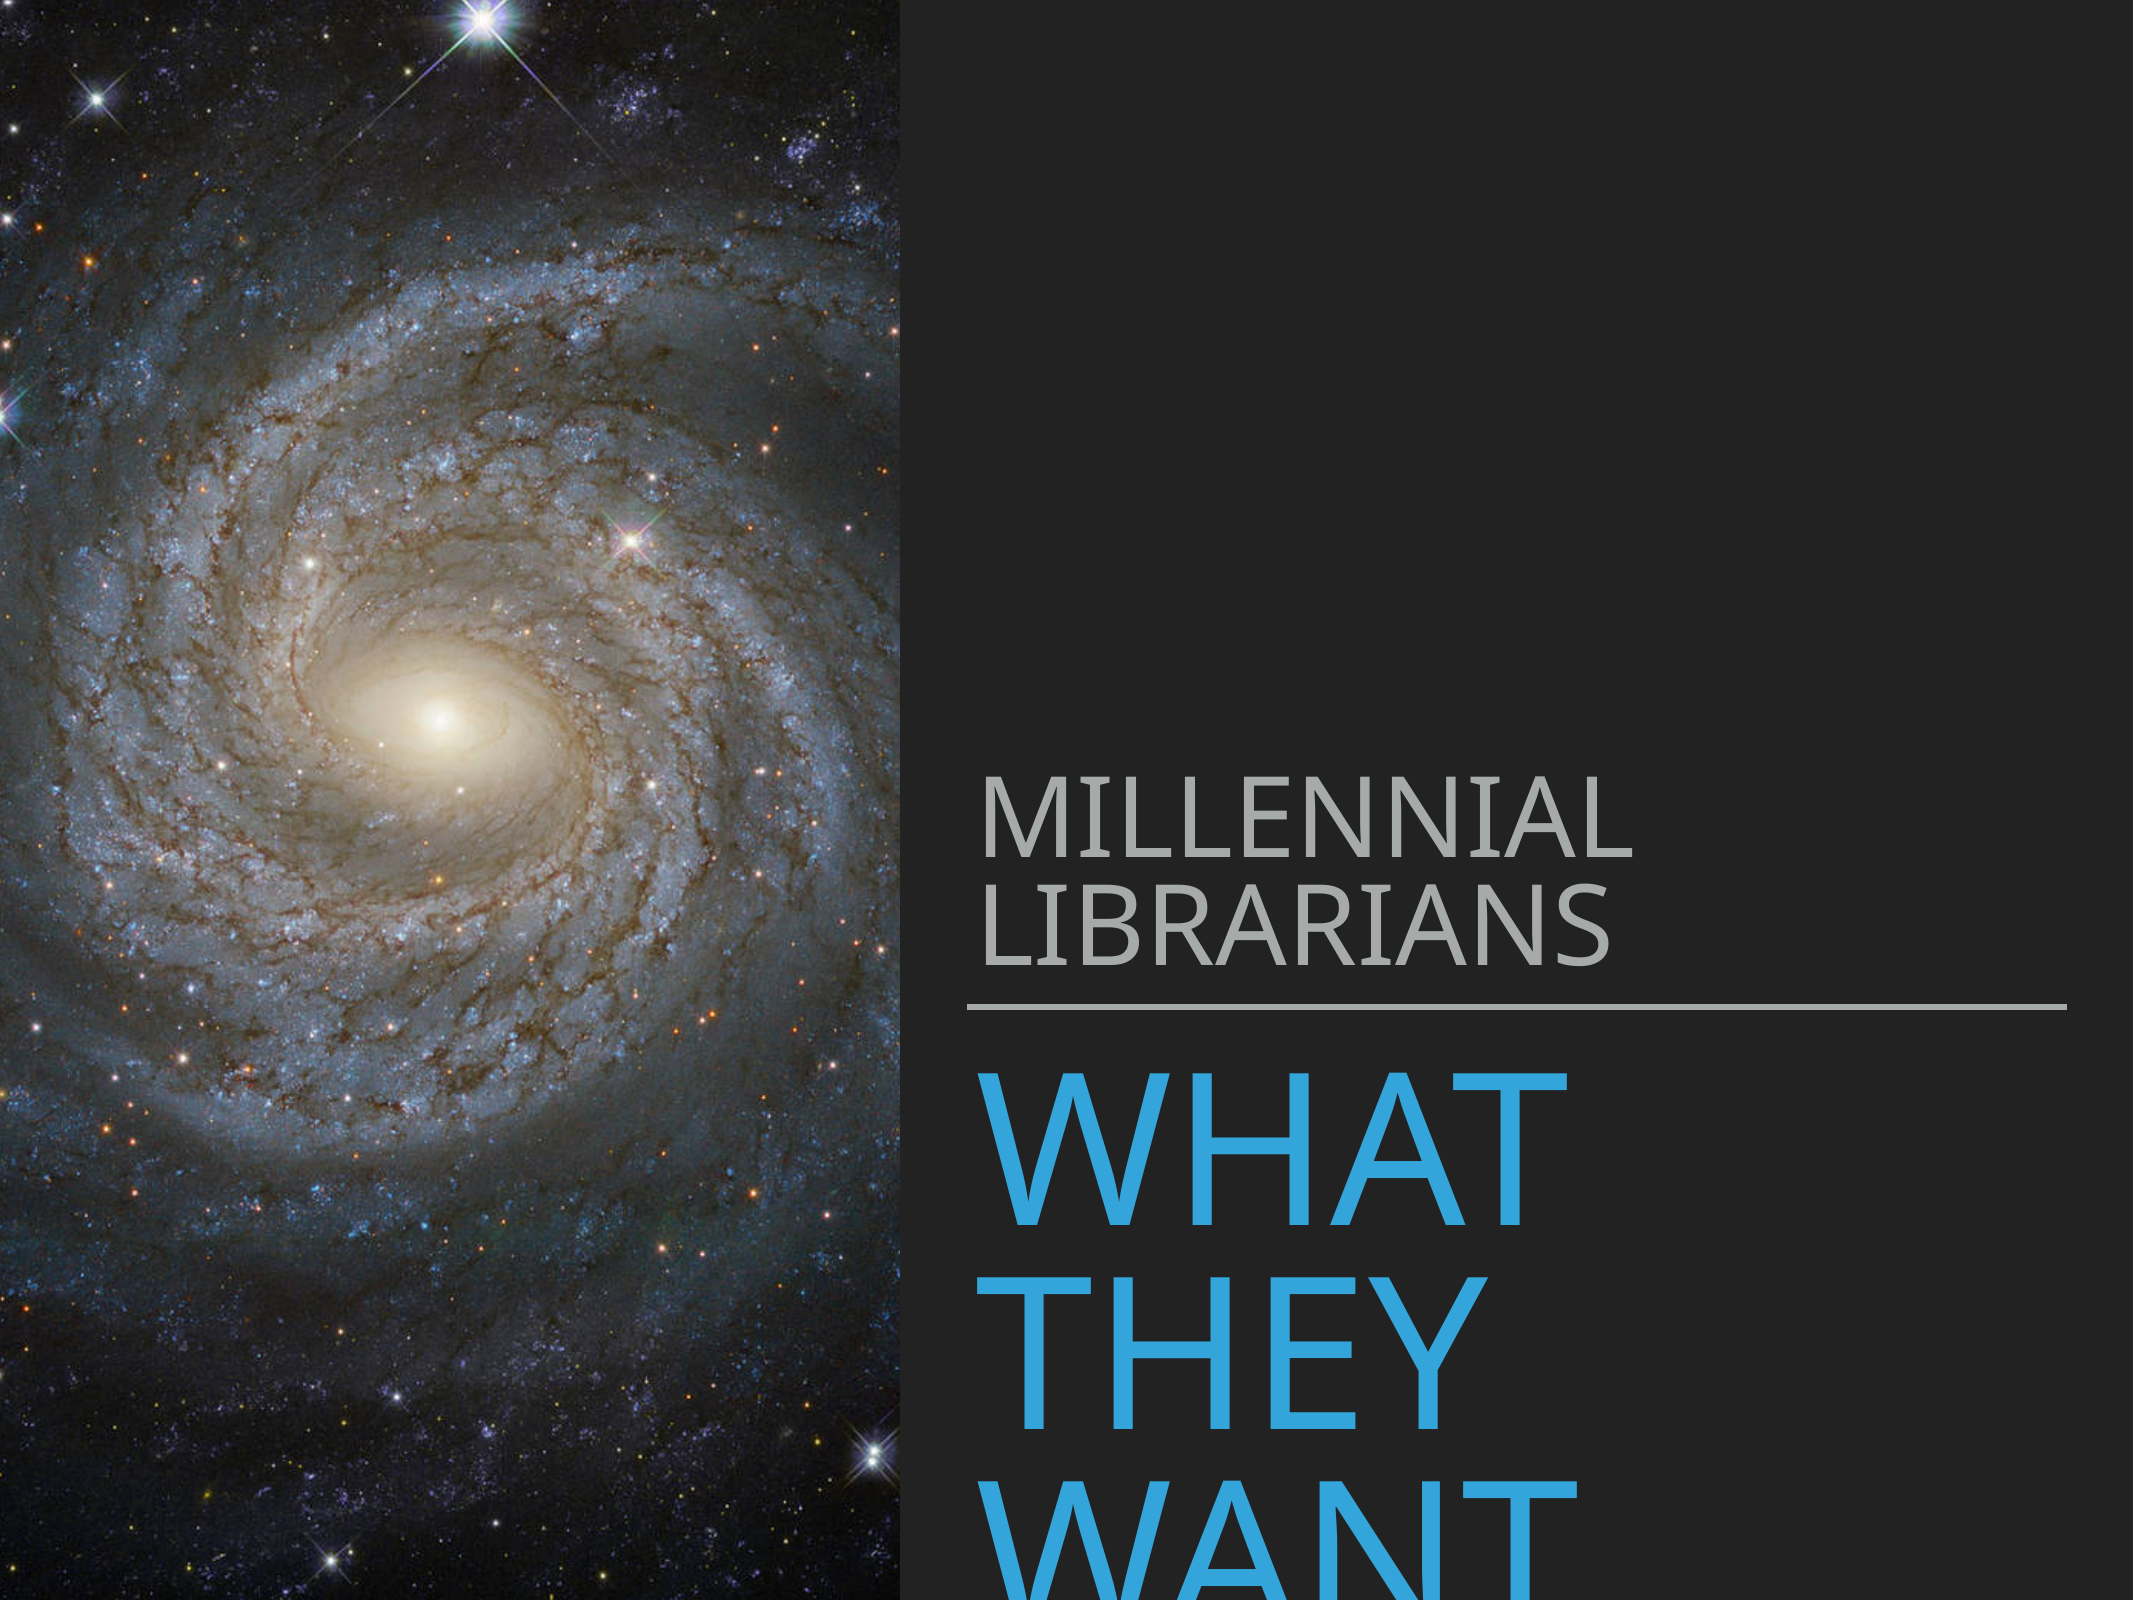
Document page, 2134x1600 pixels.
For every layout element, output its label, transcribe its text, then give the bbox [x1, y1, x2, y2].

picture [0, 0, 901, 1600]
list Millennial Librarians [966, 699, 2068, 997]
title What They Want [966, 1053, 2068, 1499]
